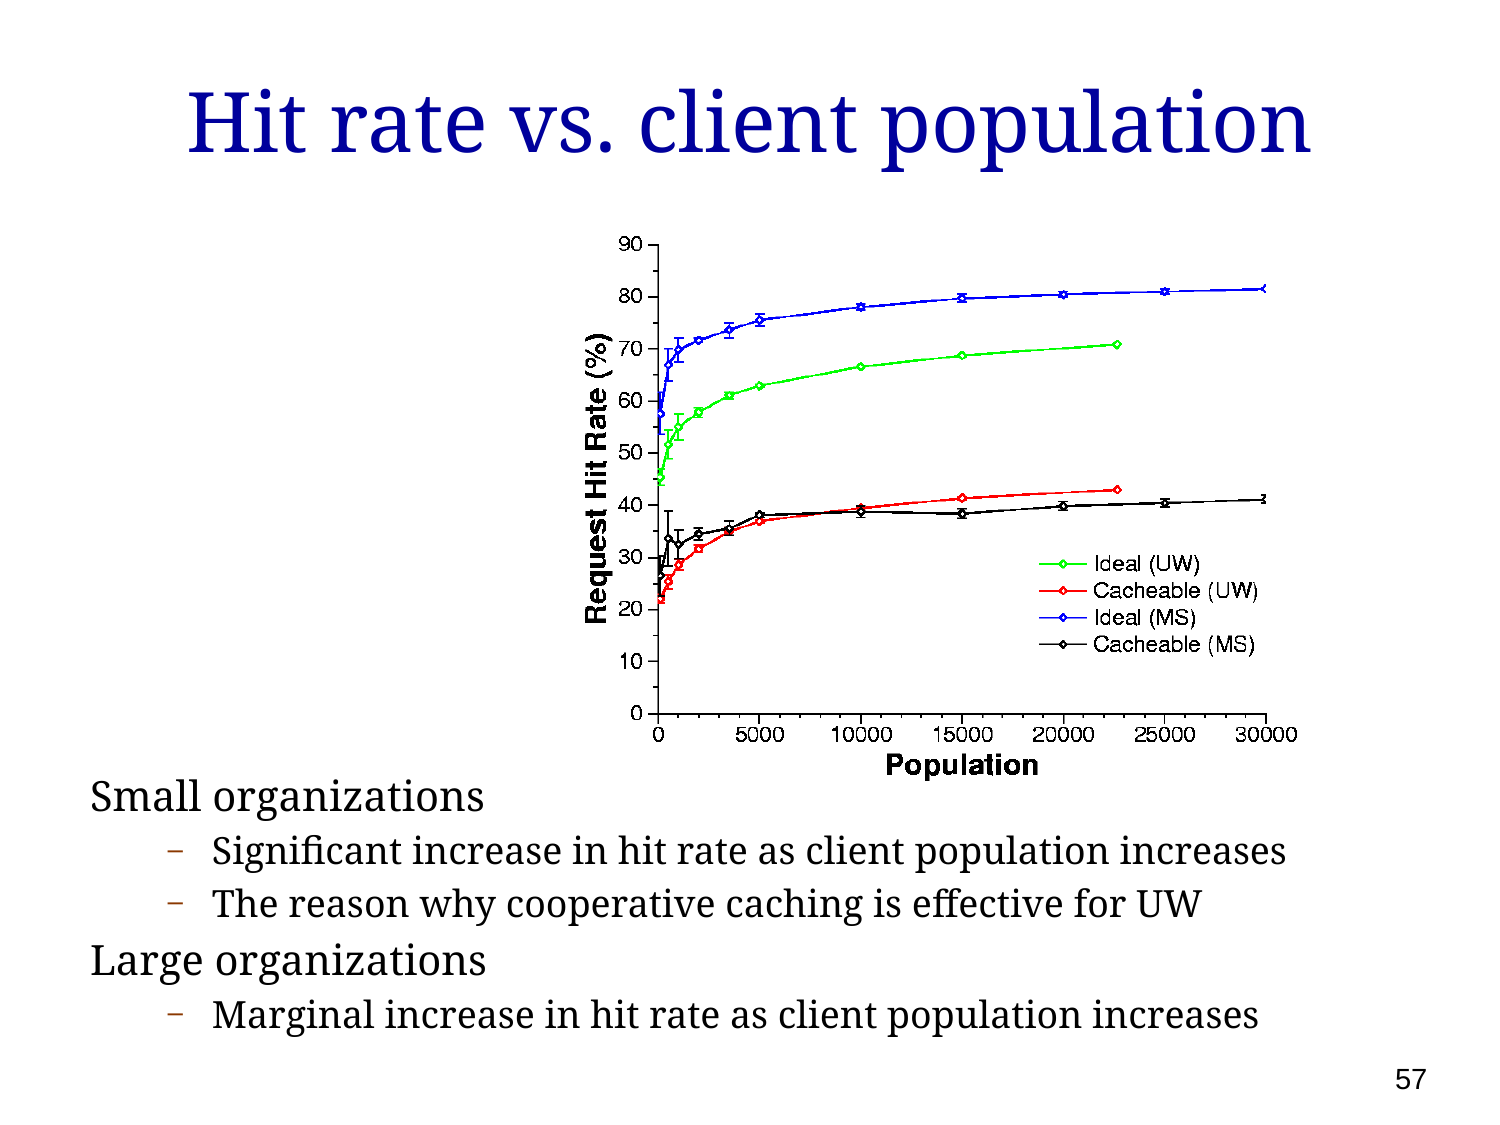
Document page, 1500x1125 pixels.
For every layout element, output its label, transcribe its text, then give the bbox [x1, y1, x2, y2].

picture [549, 224, 1301, 813]
list Small organizations Significant increase in hit rate as client population increases The reason why cooperative caching is effective for UW Large organizations Marginal increase in hit rate as client population increases [74, 762, 1388, 1076]
slide_number 57 [1092, 1024, 1443, 1103]
title Hit rate vs. client population [74, 47, 1426, 191]
